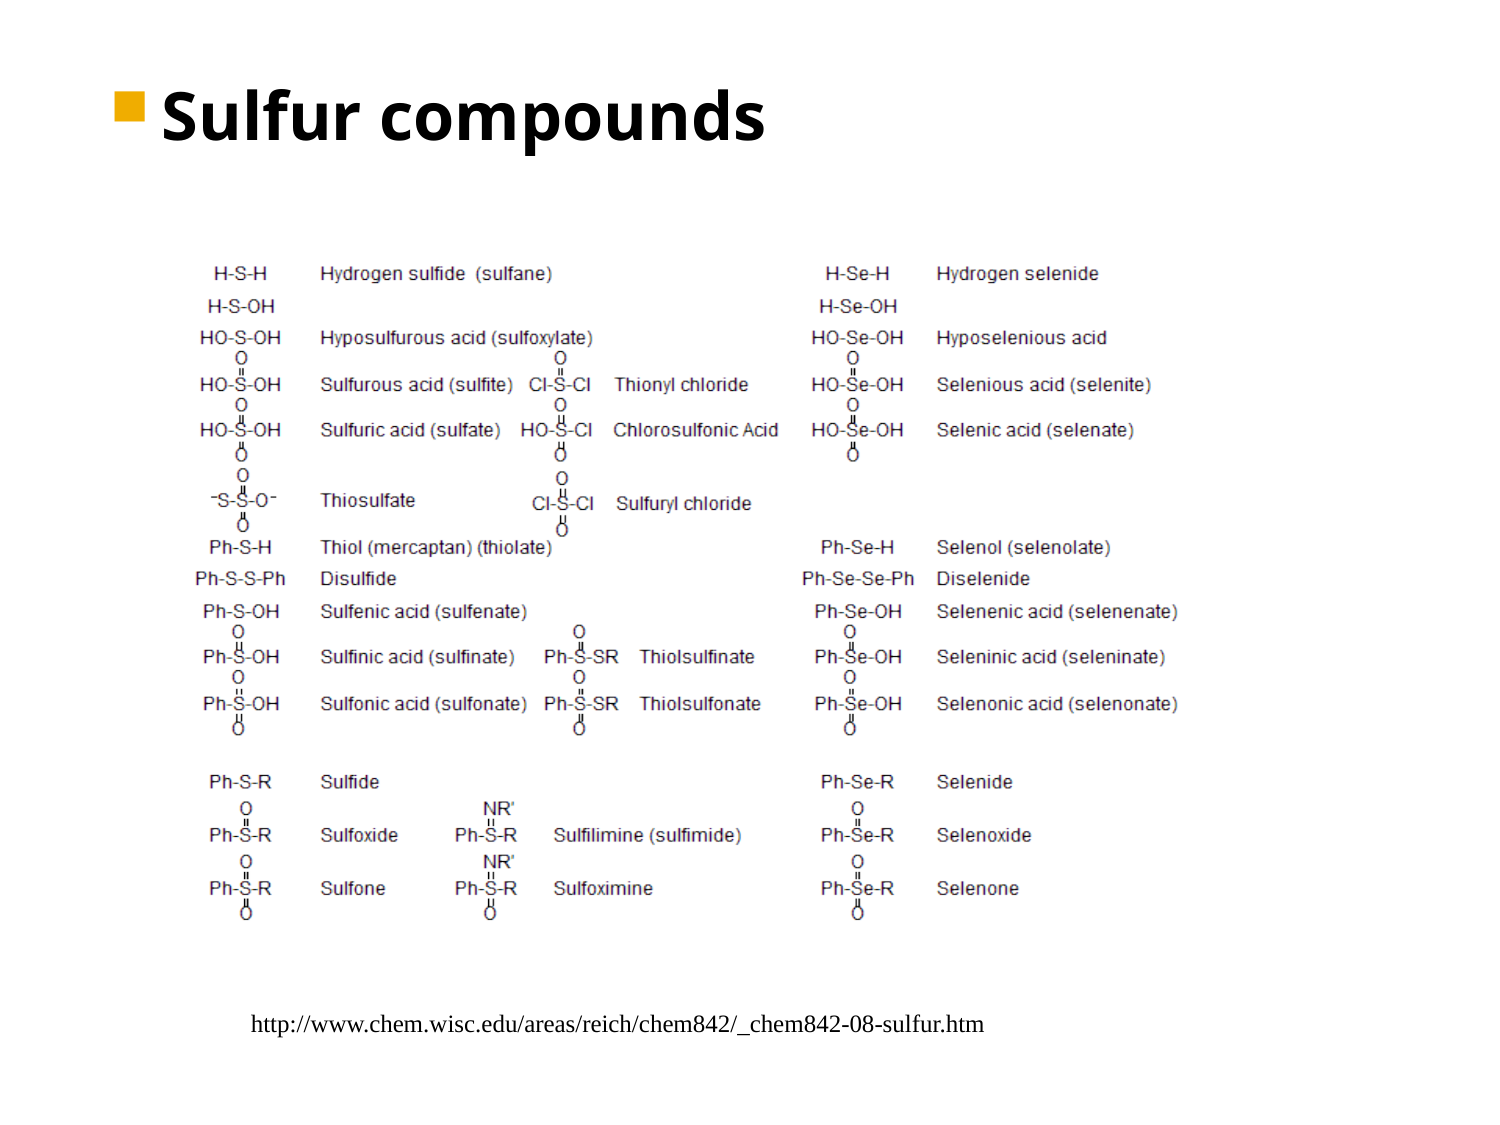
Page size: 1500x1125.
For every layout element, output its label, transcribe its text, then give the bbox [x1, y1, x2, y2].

text_box Sulfur compounds [74, 66, 1425, 1071]
picture [183, 243, 1220, 922]
text_box http://www.chem.wisc.edu/areas/reich/chem842/_chem842-08-sulfur.htm [236, 999, 1264, 1045]
